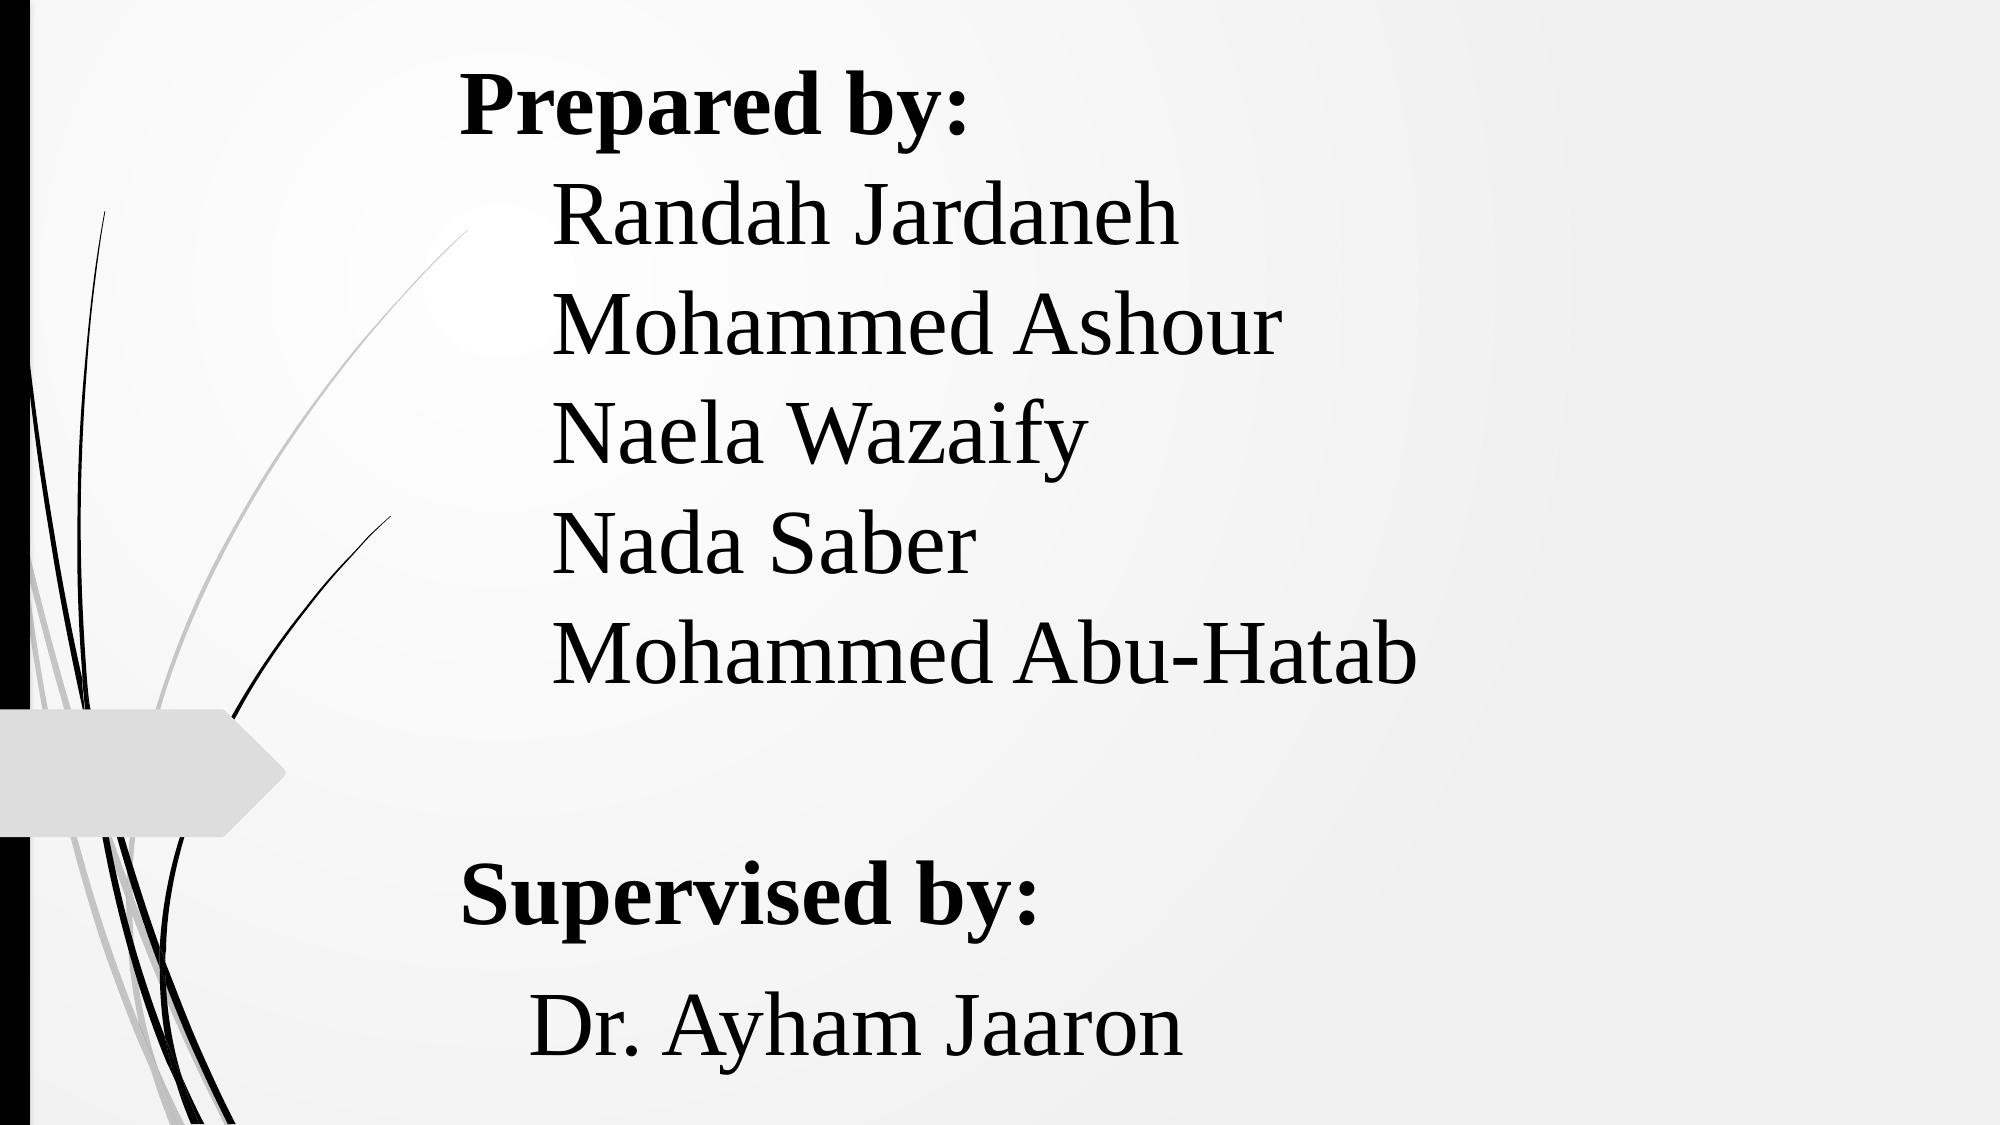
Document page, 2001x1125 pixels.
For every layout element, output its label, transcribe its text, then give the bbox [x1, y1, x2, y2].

text_box Prepared by: Randah Jardaneh Mohammed Ashour Naela Wazaify Nada Saber Mohammed Abu-Hatab Supervised by: Dr. Ayham Jaaron [444, 35, 1908, 1104]
